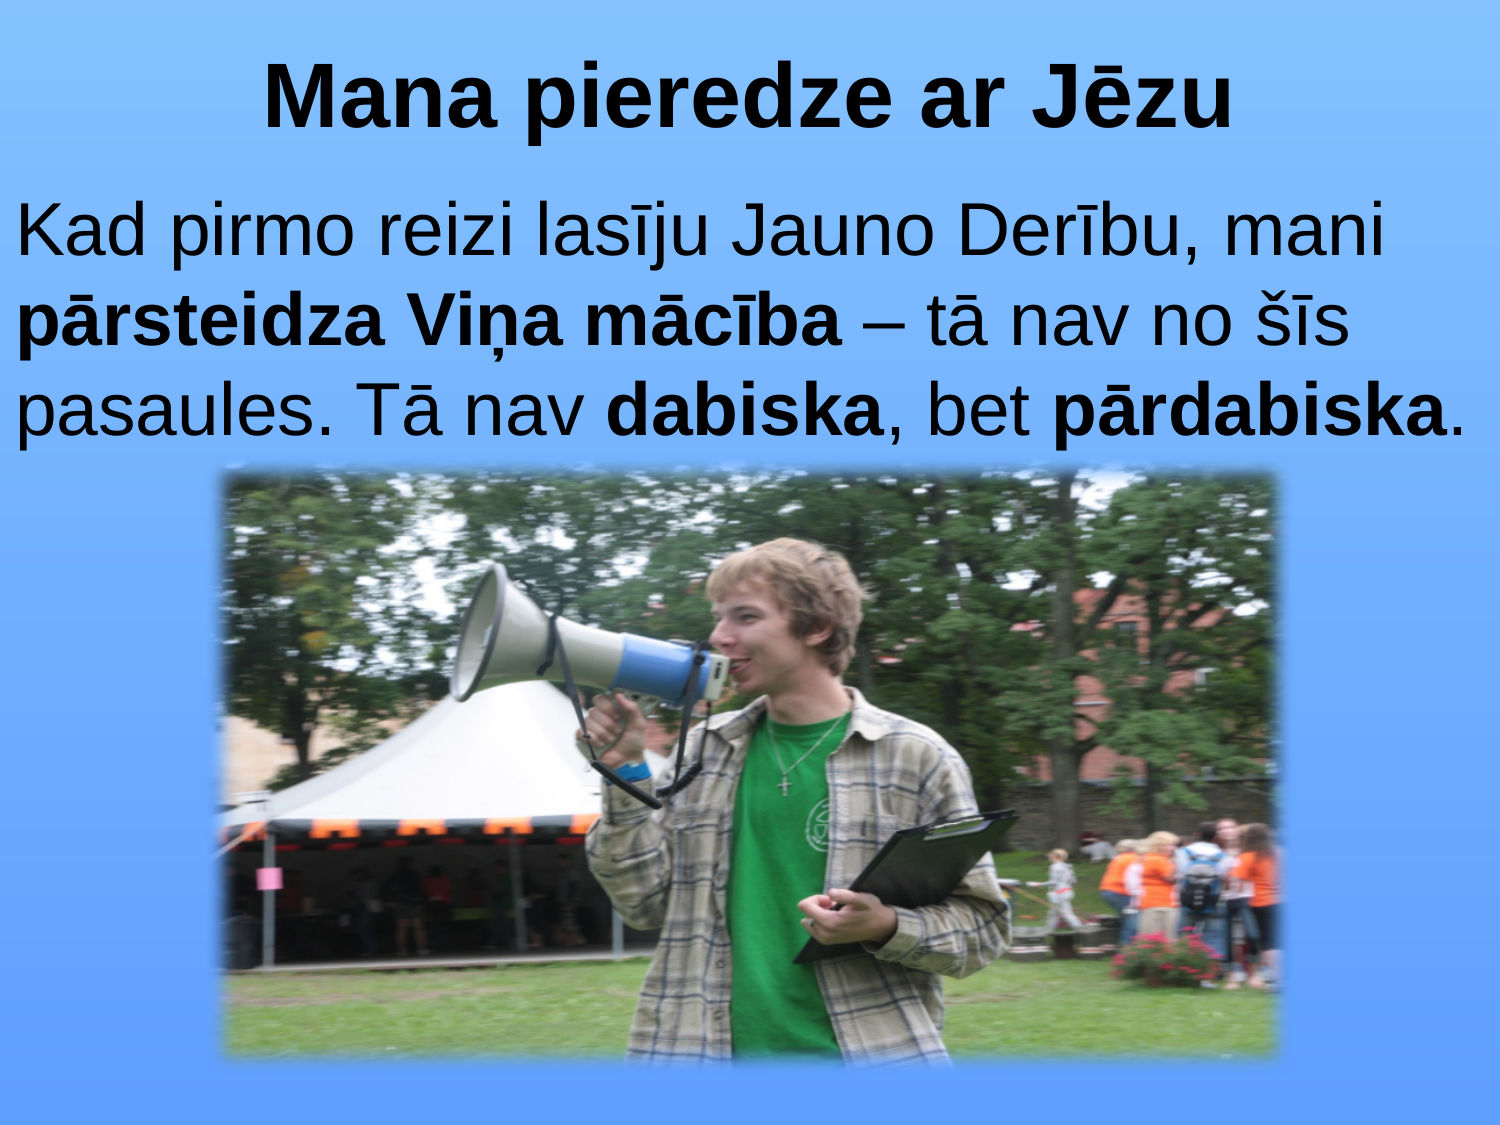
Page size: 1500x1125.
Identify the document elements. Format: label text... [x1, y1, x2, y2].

picture [206, 455, 1294, 1075]
title Mana pieredze ar Jēzu [0, 0, 1500, 172]
list Kad pirmo reizi lasīju Jauno Derību, mani pārsteidza Viņa mācība – tā nav no šīs pasaules. Tā nav dabiska, bet pārdabiska. [0, 172, 1500, 469]
